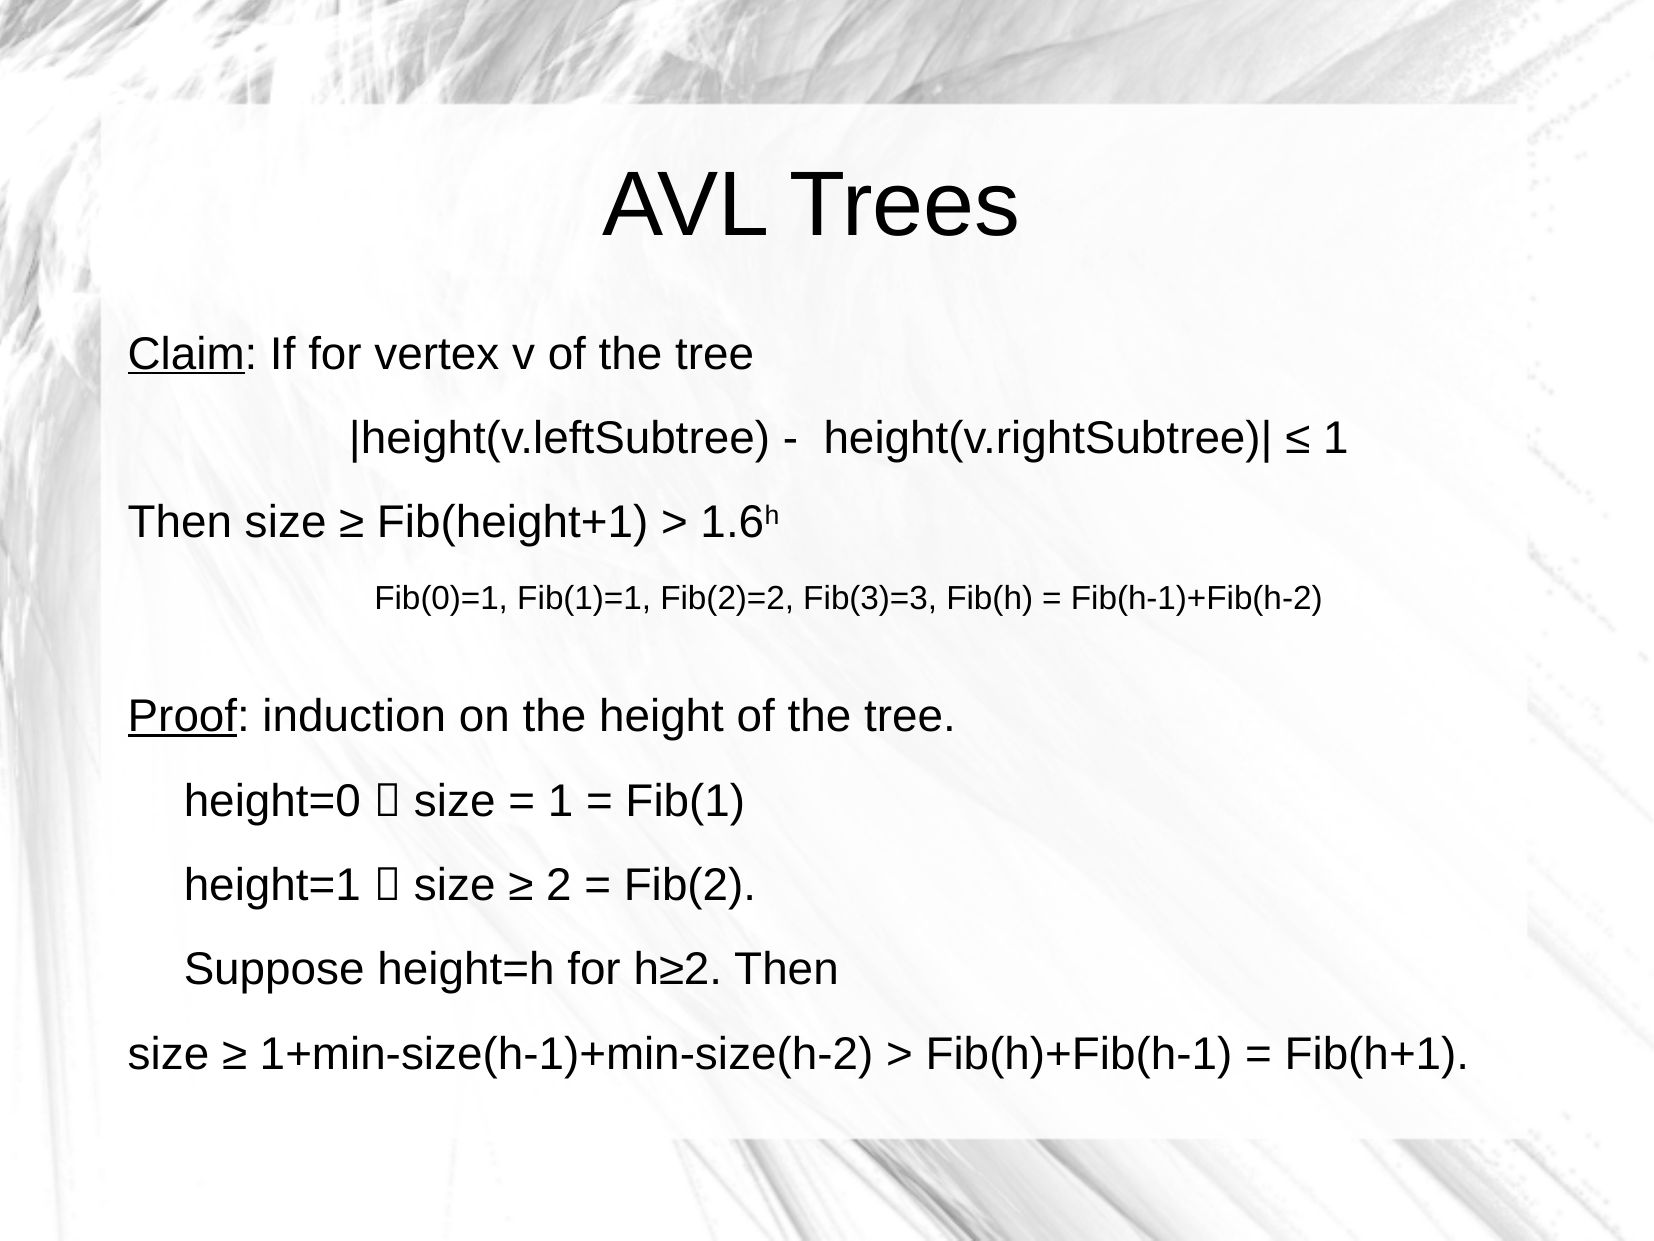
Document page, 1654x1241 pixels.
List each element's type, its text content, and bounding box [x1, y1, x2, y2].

picture [0, 0, 1654, 1241]
title AVL Trees [118, 93, 1506, 299]
list Claim: If for vertex v of the tree |height(v.leftSubtree) - height(v.rightSubtree)| ≤ 1 Then size ≥ Fib(height+1) > 1.6h Fib(0)=1, Fib(1)=1, Fib(2)=2, Fib(3)=3, Fib(h) = Fib(h-1)+Fib(h-2) Proof: induction on the height of the tree. height=0  size = 1 = Fib(1) height=1  size ≥ 2 = Fib(2). Suppose height=h for h≥2. Then size ≥ 1+min-size(h-1)+min-size(h-2) > Fib(h)+Fib(h-1) = Fib(h+1). [118, 319, 1571, 1109]
